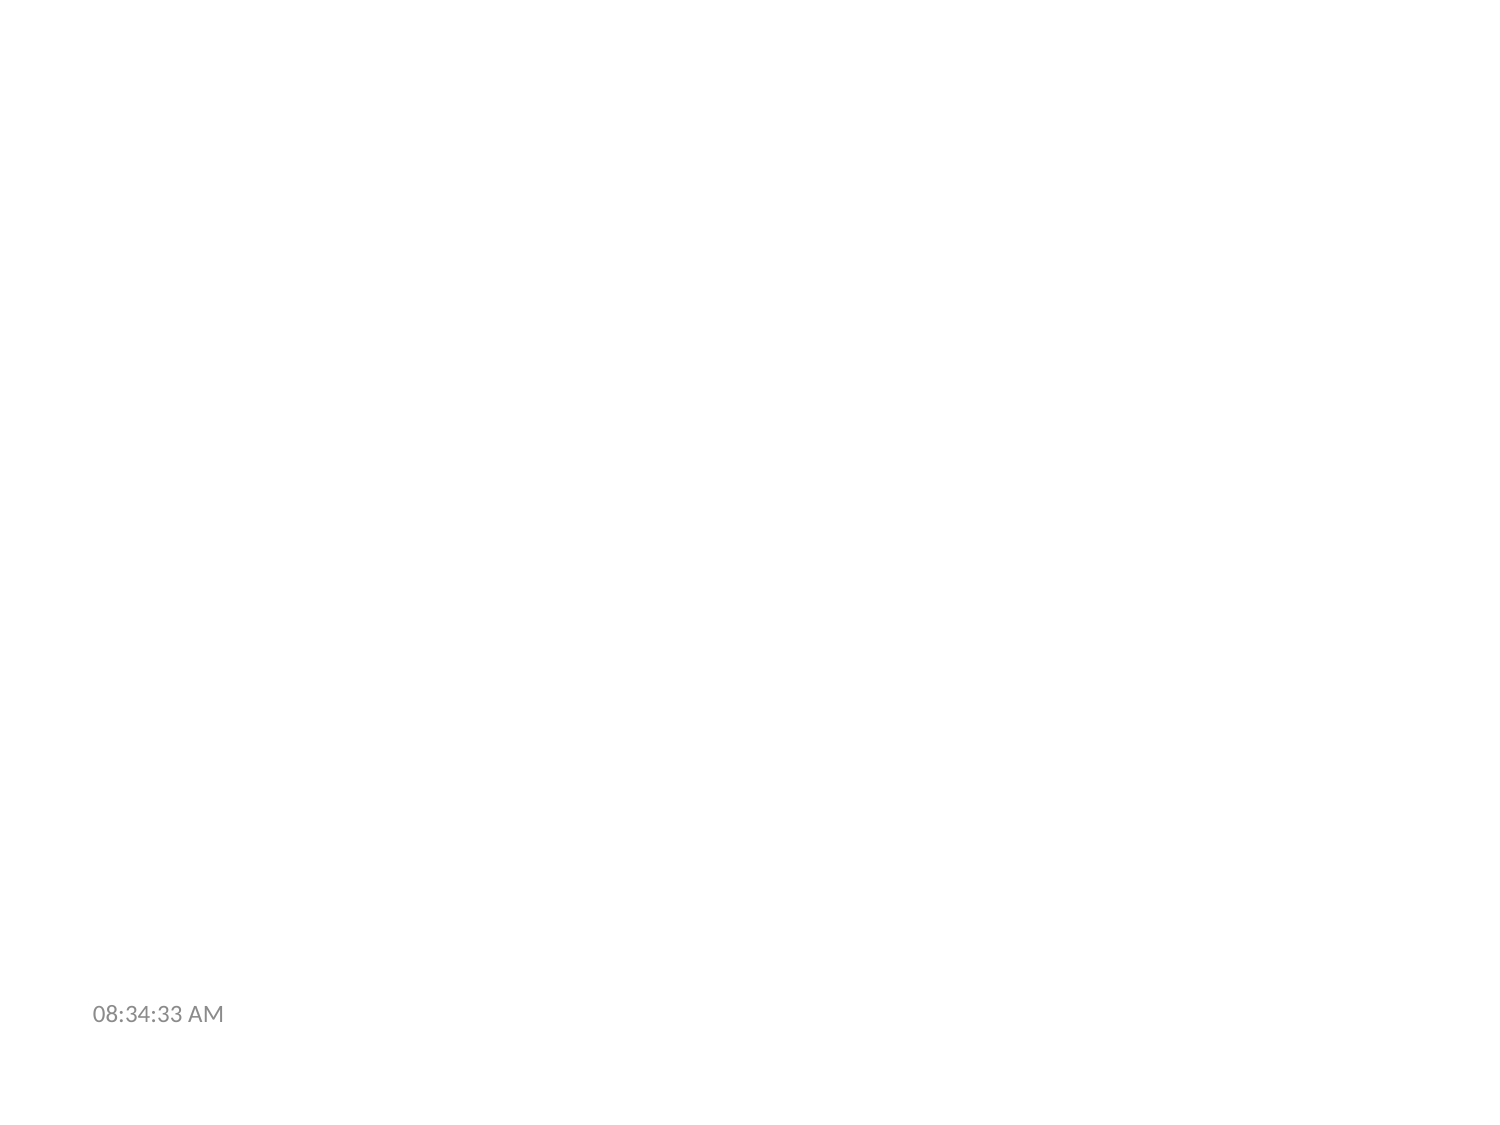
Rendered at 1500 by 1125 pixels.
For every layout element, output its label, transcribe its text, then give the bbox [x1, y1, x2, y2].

text_box 3:35:09 PM [77, 982, 428, 1043]
